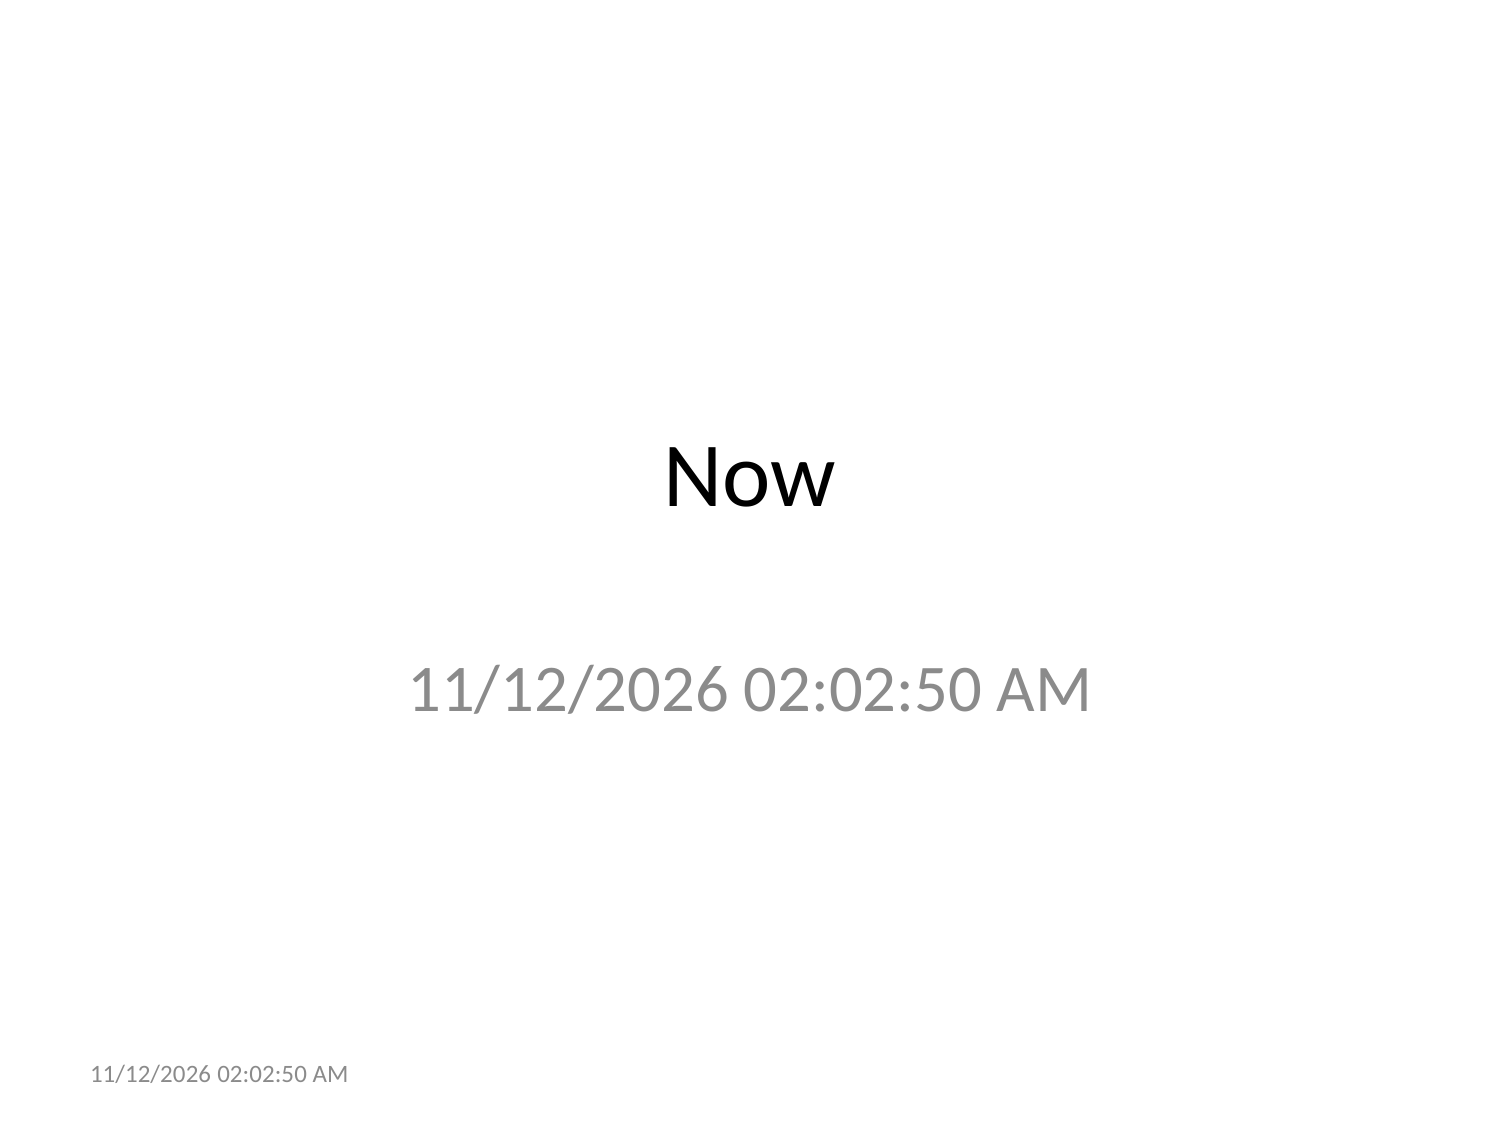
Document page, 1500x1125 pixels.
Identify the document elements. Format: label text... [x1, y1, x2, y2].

subtitle 2011-12-19 10:20:04 AM [225, 637, 1275, 925]
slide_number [75, 1042, 425, 1103]
title Now [112, 349, 1388, 591]
